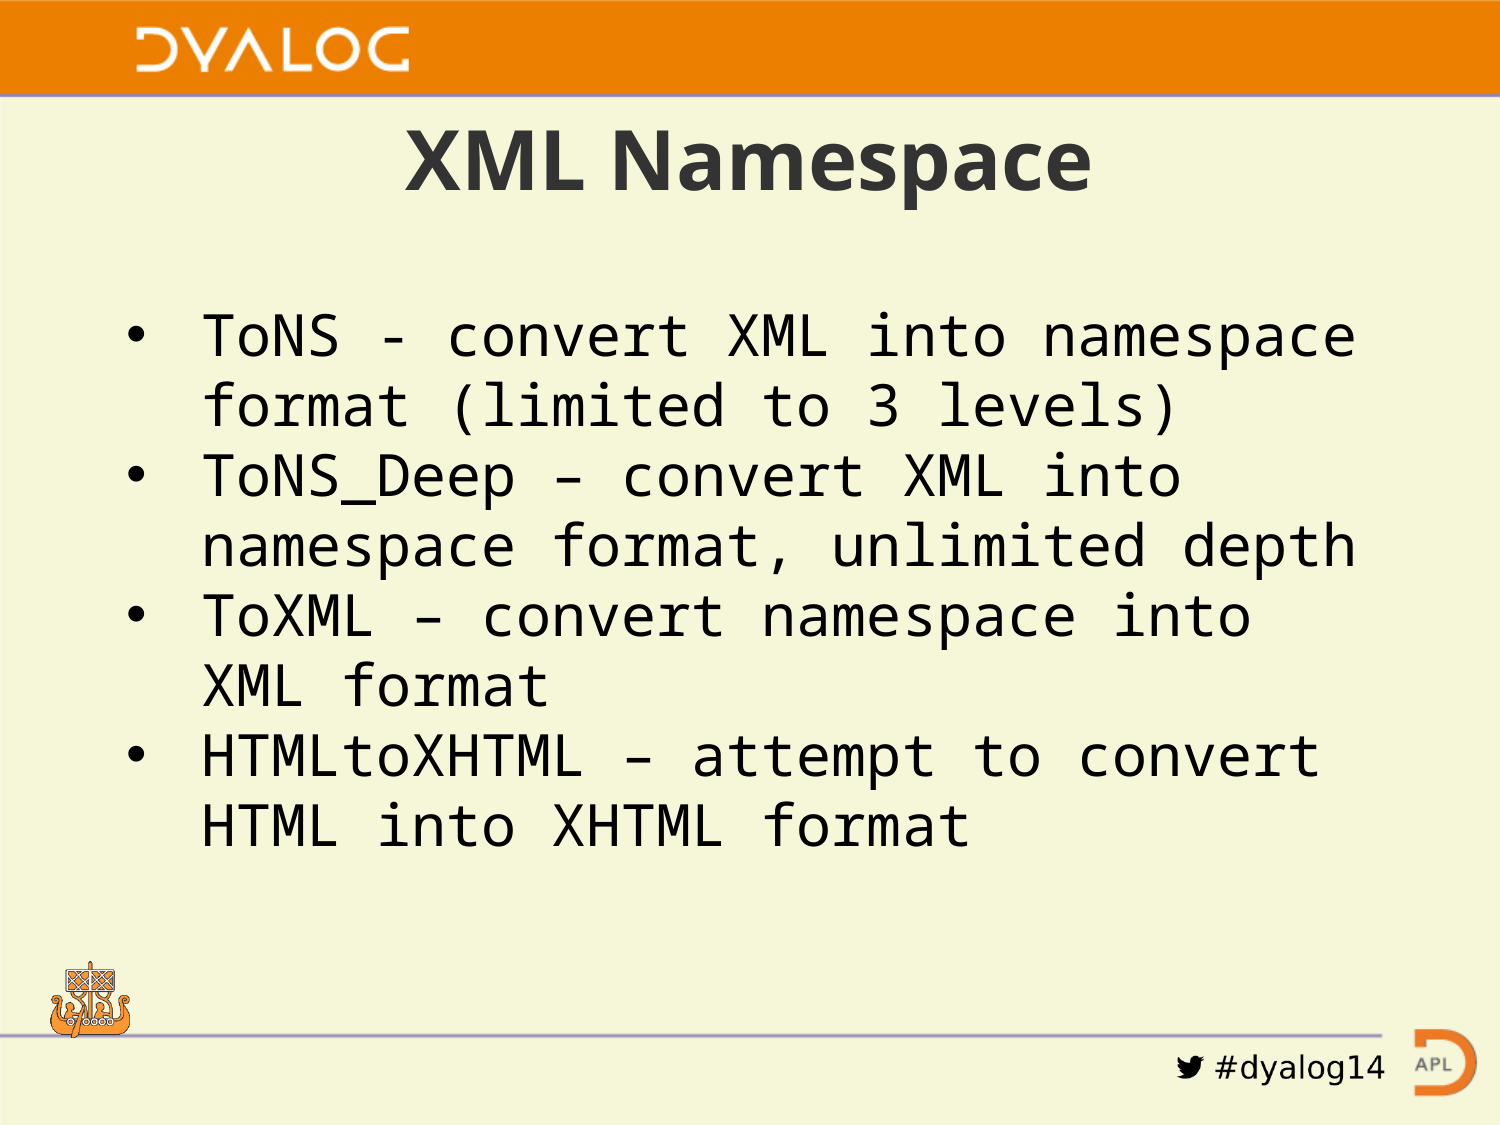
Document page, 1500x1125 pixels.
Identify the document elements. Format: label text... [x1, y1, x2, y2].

picture [0, 0, 1500, 1125]
title XML Namespace [112, 99, 1388, 268]
subtitle ToNS - convert XML into namespace format (limited to 3 levels) ToNS_Deep – convert XML into namespace format, unlimited depth ToXML – convert namespace into XML format HTMLtoXHTML – attempt to convert HTML into XHTML format [112, 291, 1388, 1000]
